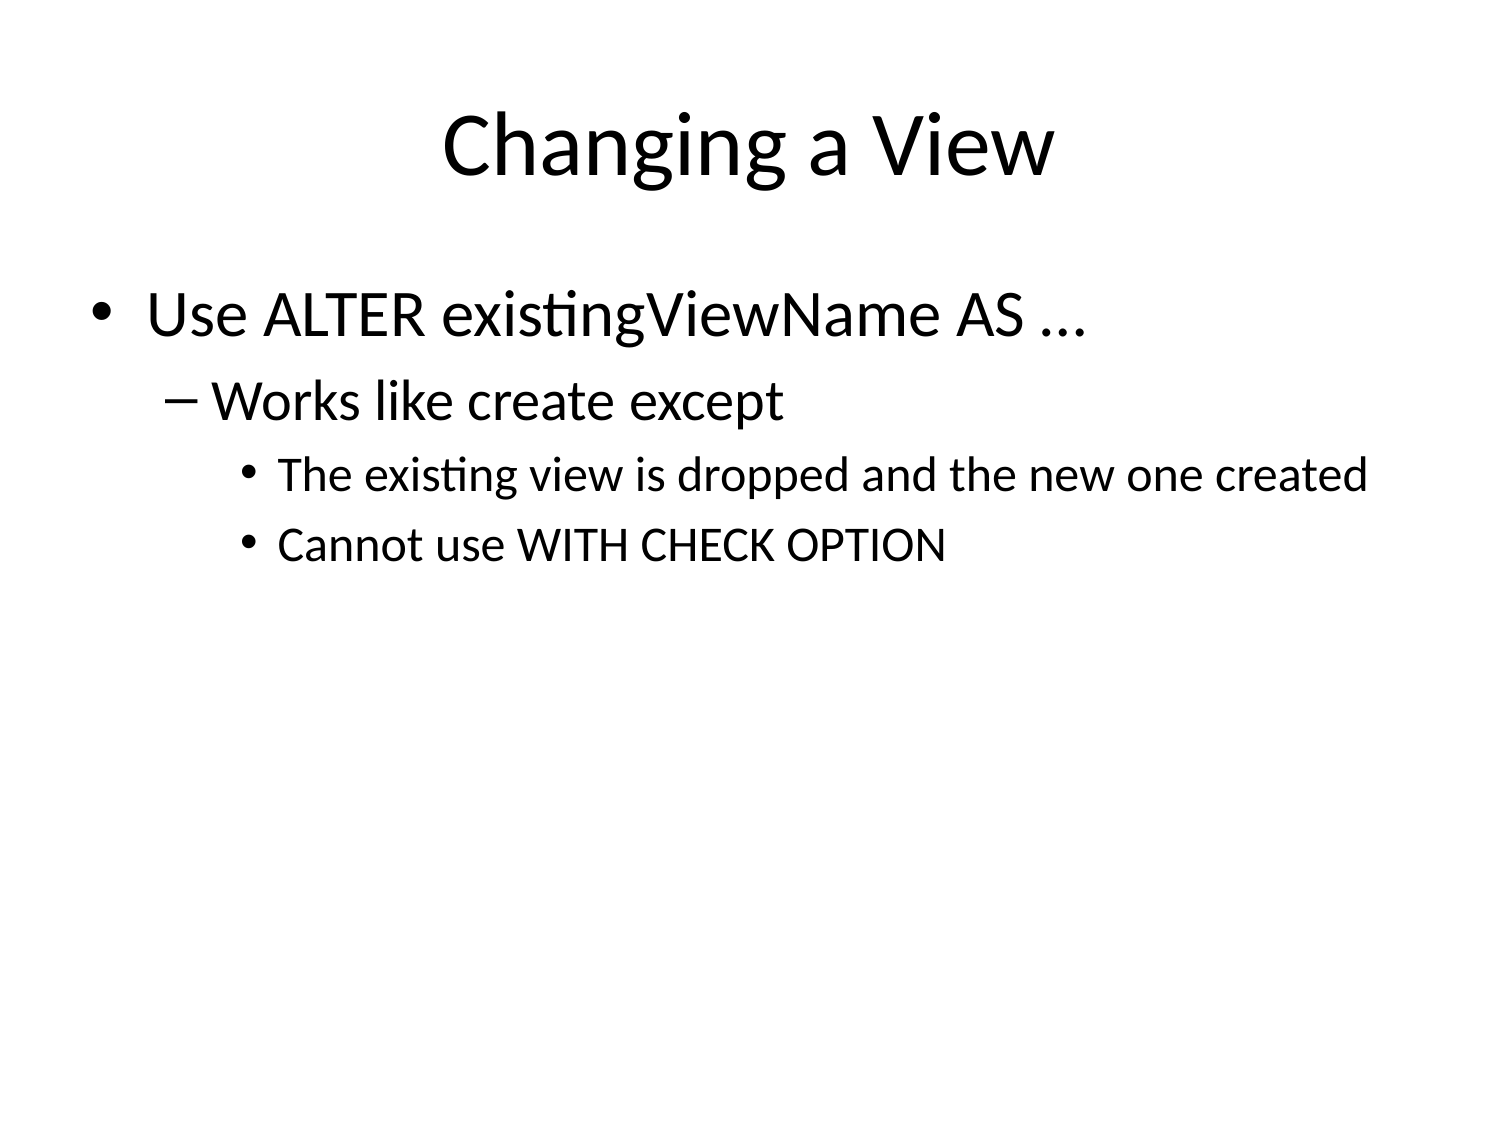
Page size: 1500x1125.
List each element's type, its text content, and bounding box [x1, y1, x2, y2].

title Changing a View [75, 45, 1425, 233]
list Use ALTER existingViewName AS … Works like create except The existing view is dropped and the new one created Cannot use WITH CHECK OPTION [75, 262, 1425, 1005]
